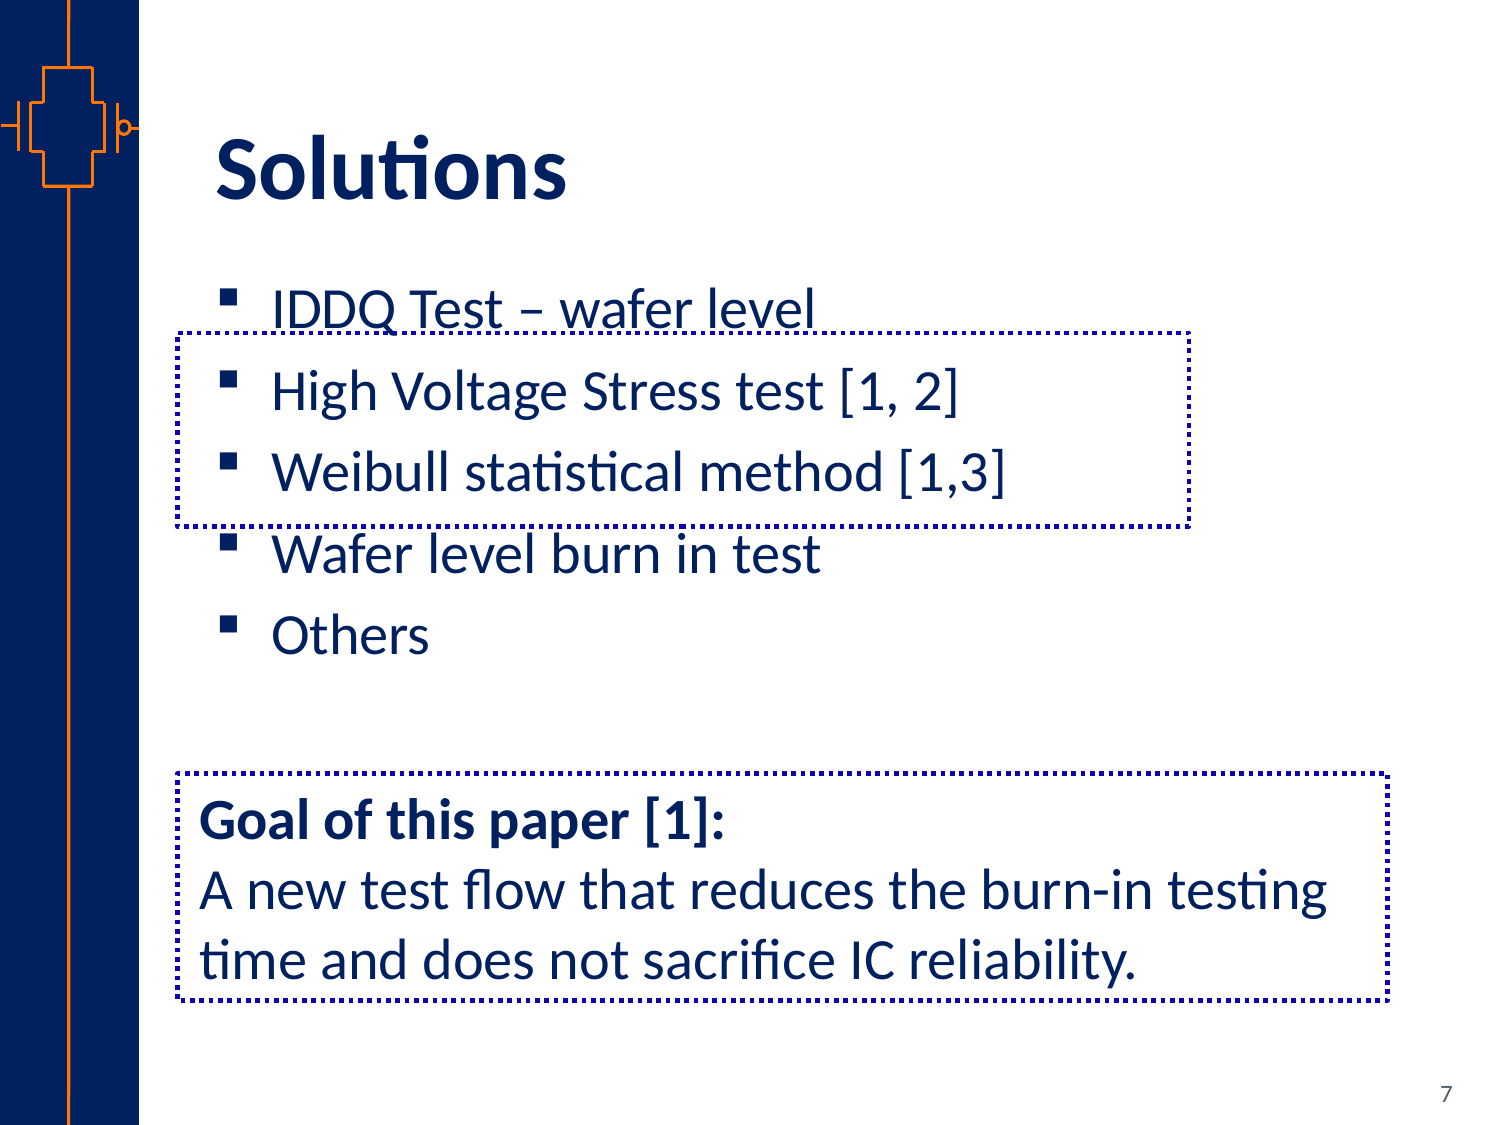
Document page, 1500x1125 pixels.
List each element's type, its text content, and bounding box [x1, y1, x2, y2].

text_box [176, 772, 1389, 1002]
list IDDQ Test – wafer level High Voltage Stress test [1, 2] Weibull statistical method [1,3] Wafer level burn in test Others [200, 262, 1425, 988]
text_box [176, 332, 1190, 528]
title Solutions [200, 37, 1388, 225]
slide_number 7 [1425, 1062, 1488, 1123]
